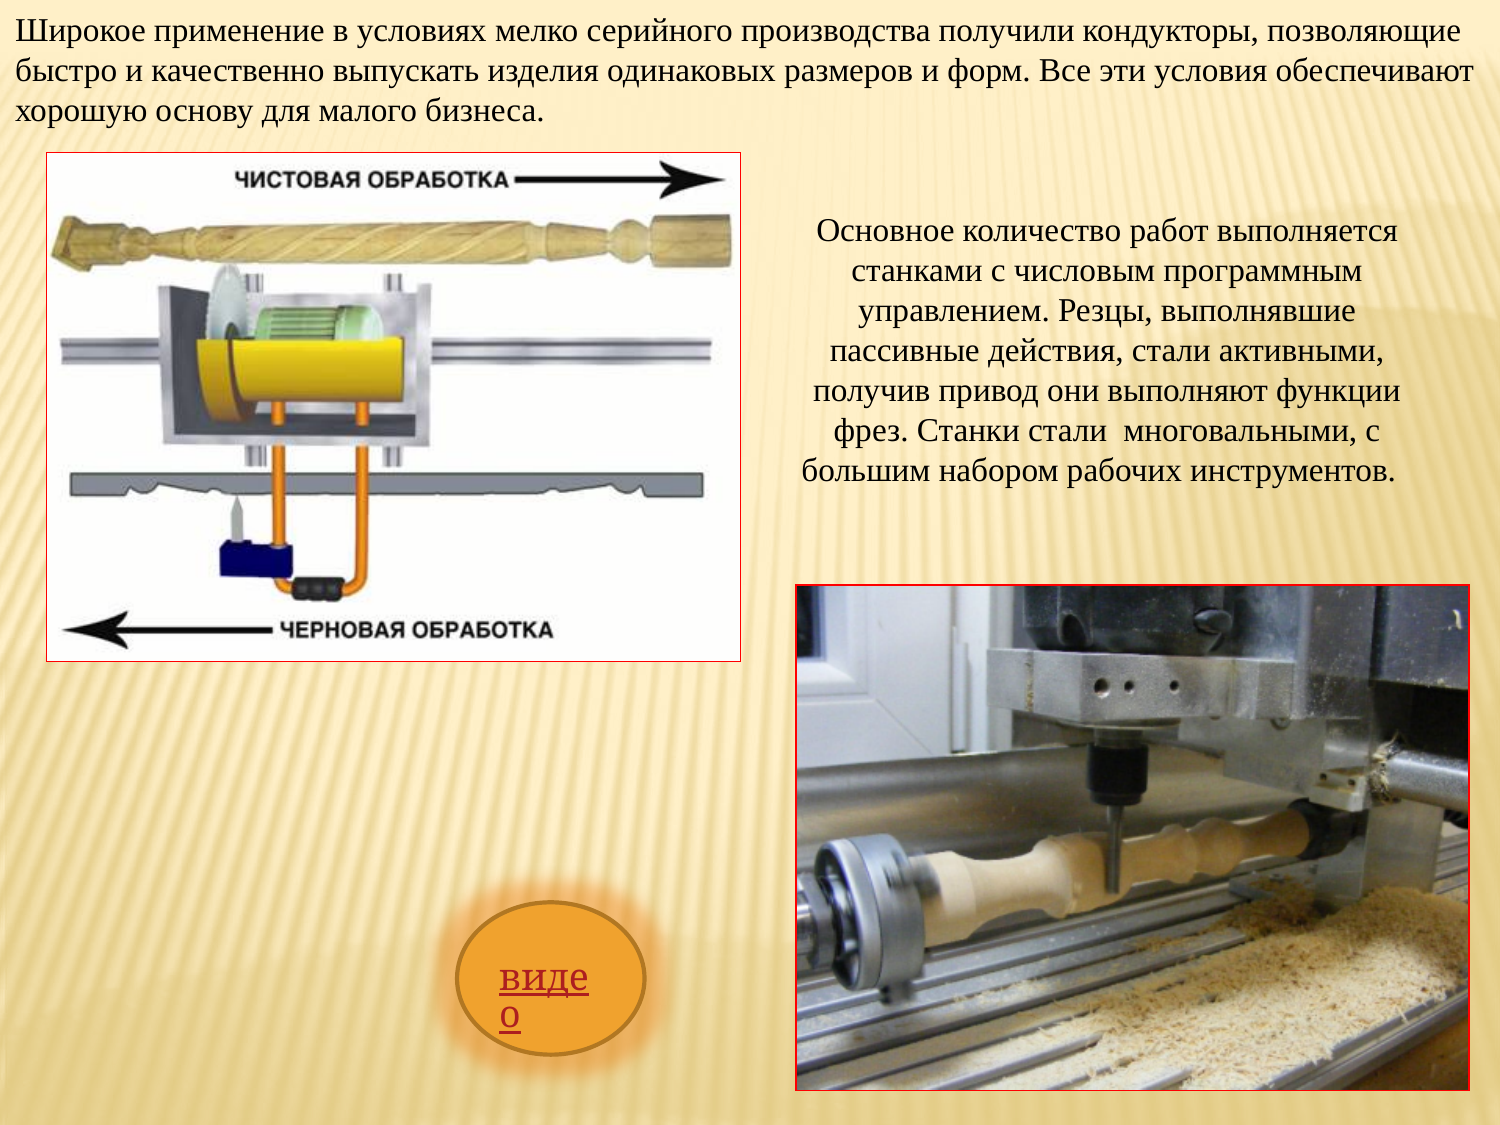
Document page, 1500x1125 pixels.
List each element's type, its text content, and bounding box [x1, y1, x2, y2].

text_box Широкое применение в условиях мелко серийного производства получили кондукторы, позволяющие быстро и качественно выпускать изделия одинаковых размеров и форм. Все эти условия обеспечивают хорошую основу для малого бизнеса. [0, 1, 1500, 181]
picture [796, 585, 1469, 1091]
text_box Основное количество работ выполняется станками с числовым программным управлением. Резцы, выполнявшие пассивные действия, стали активными, получив привод они выполняют функции фрез. Станки стали многовальными, с большим набором рабочих инструментов. [773, 200, 1442, 496]
text_box видео [454, 900, 647, 1057]
picture [46, 152, 741, 662]
